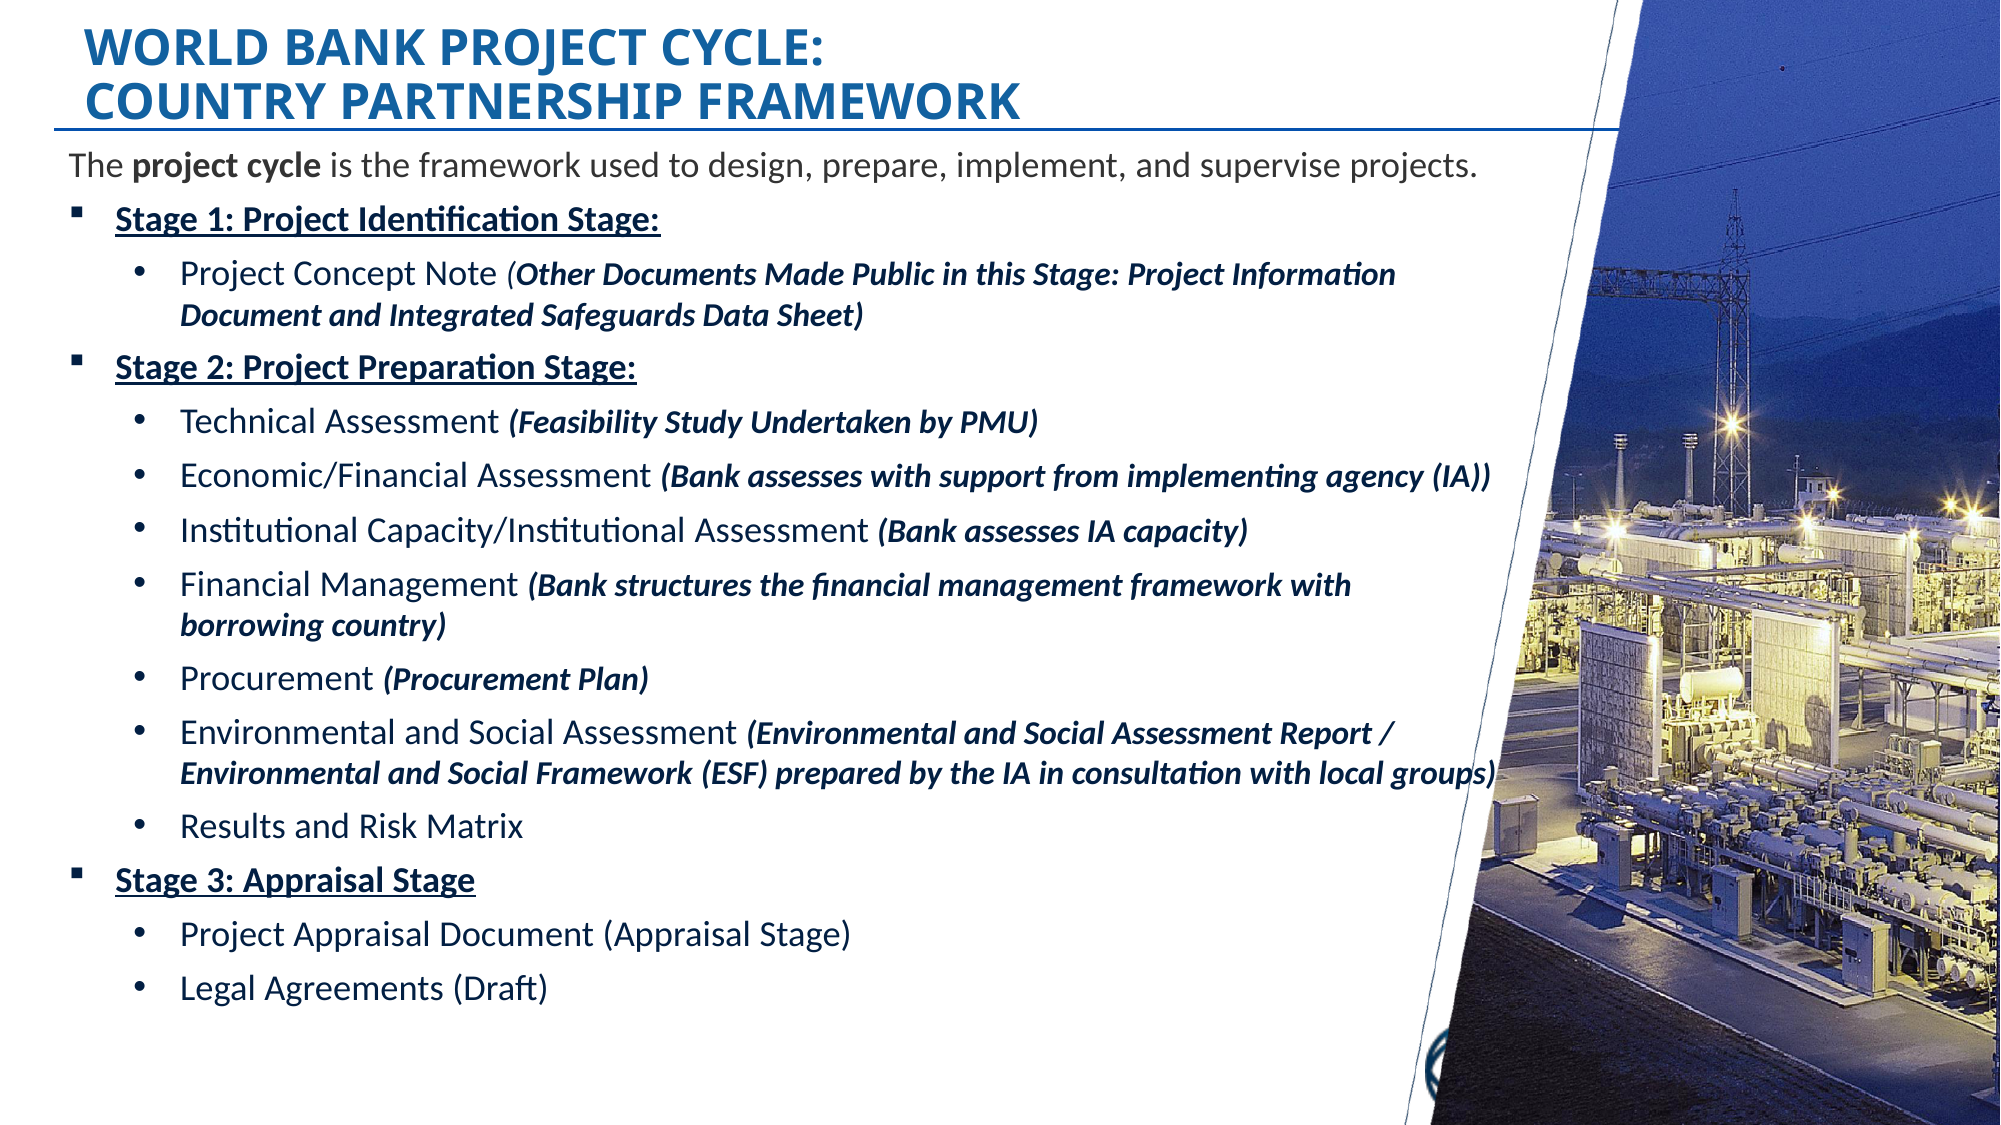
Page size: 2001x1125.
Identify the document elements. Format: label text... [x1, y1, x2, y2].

picture [1402, 0, 2000, 1125]
text_box WORLD BANK PROJECT CYCLE: COUNTRY PARTNERSHIP FRAMEWORK [69, 0, 1402, 153]
text_box The project cycle is the framework used to design, prepare, implement, and supervise projects. Stage 1: Project Identification Stage: Project Concept Note (Other Documents Made Public in this Stage: Project Information Document and Integrated Safeguards Data Sheet) Stage 2: Project Preparation Stage: Technical Assessment (Feasibility Study Undertaken by PMU) Economic/Financial Assessment (Bank assesses with support from implementing agency (IA)) Institutional Capacity/Institutional Assessment (Bank assesses IA capacity) Financial Management (Bank structures the financial management framework with borrowing country) Procurement (Procurement Plan) Environmental and Social Assessment (Environmental and Social Assessment Report / Environmental and Social Framework (ESF) prepared by the IA in consultation with local groups) Results and Risk Matrix Stage 3: Appraisal Stage Project Appraisal Document (Appraisal Stage) Legal Agreements (Draft) [60, 133, 1402, 1016]
